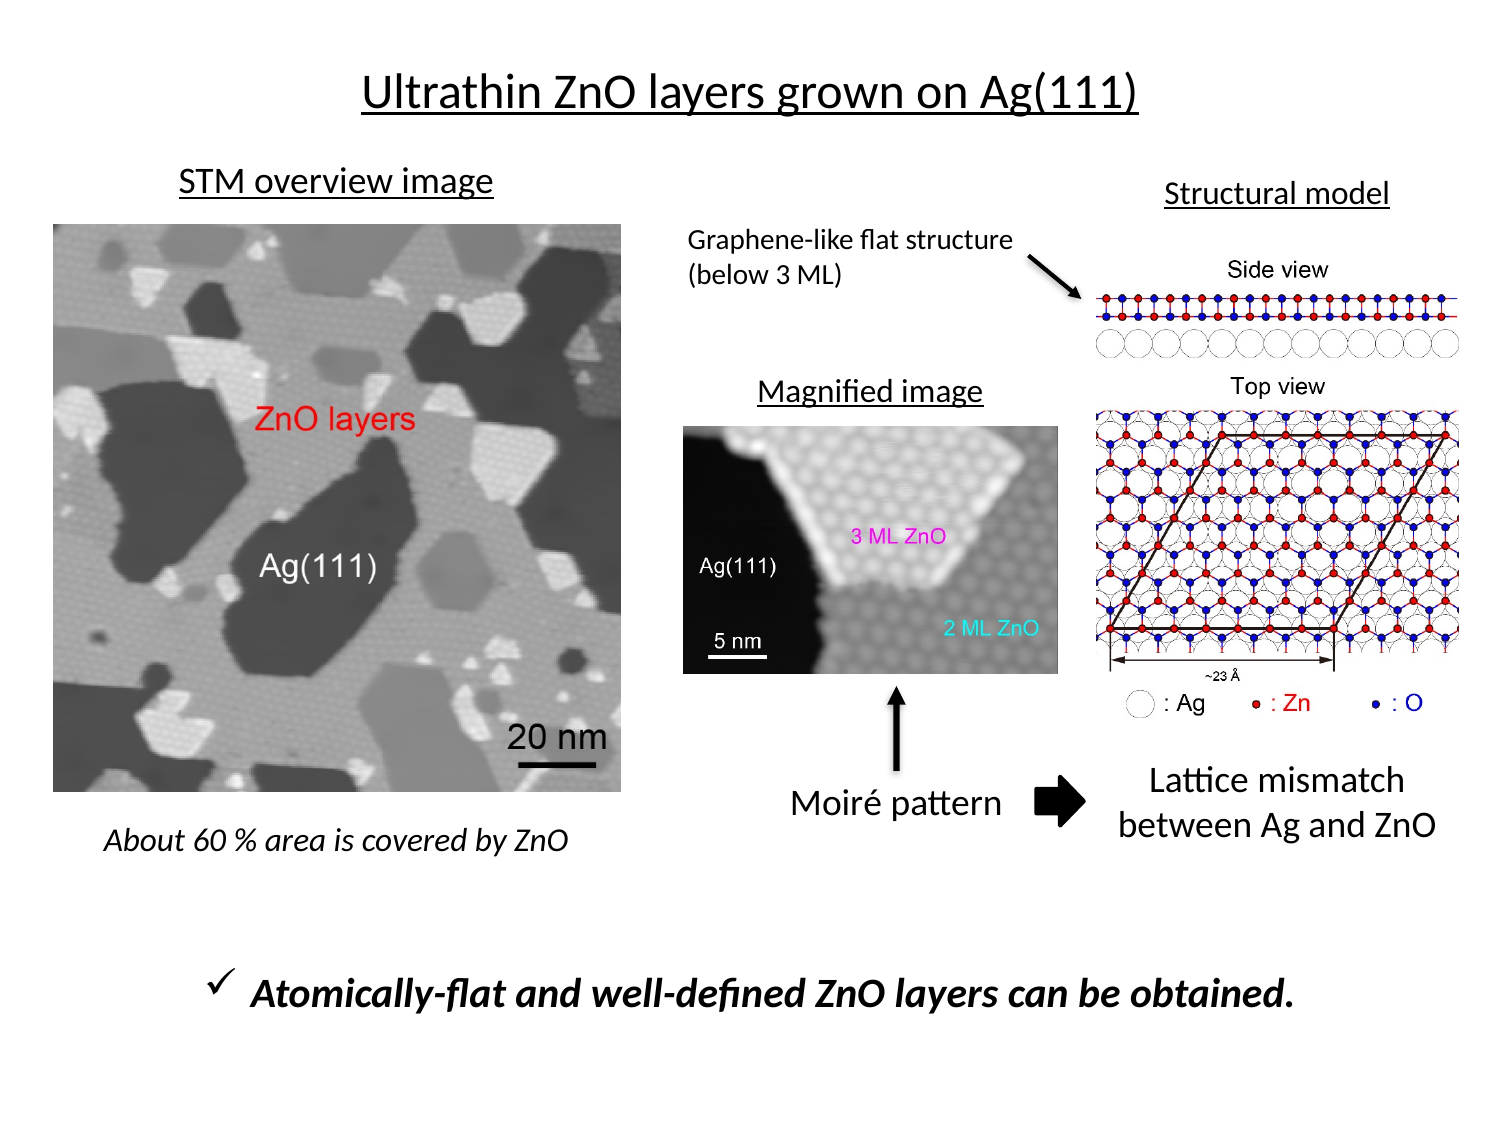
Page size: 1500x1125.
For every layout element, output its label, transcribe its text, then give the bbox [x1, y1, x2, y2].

text_box Graphene-like flat structure (below 3 ML) [672, 213, 1029, 298]
text_box Atomically-flat and well-defined ZnO layers can be obtained. [189, 958, 1312, 1024]
text_box Structural model [1149, 163, 1406, 219]
text_box Lattice mismatch between Ag and ZnO [1103, 748, 1452, 853]
text_box Moiré pattern [775, 770, 1018, 831]
text_box Ultrathin ZnO layers grown on Ag(111) [346, 50, 1154, 126]
picture [52, 224, 621, 793]
text_box STM overview image [163, 148, 510, 209]
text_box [1030, 255, 1082, 300]
text_box About 60 % area is covered by ZnO [88, 810, 584, 866]
picture [1096, 257, 1459, 718]
picture [682, 425, 1059, 675]
text_box [1034, 774, 1086, 828]
text_box Magnified image [742, 361, 999, 417]
